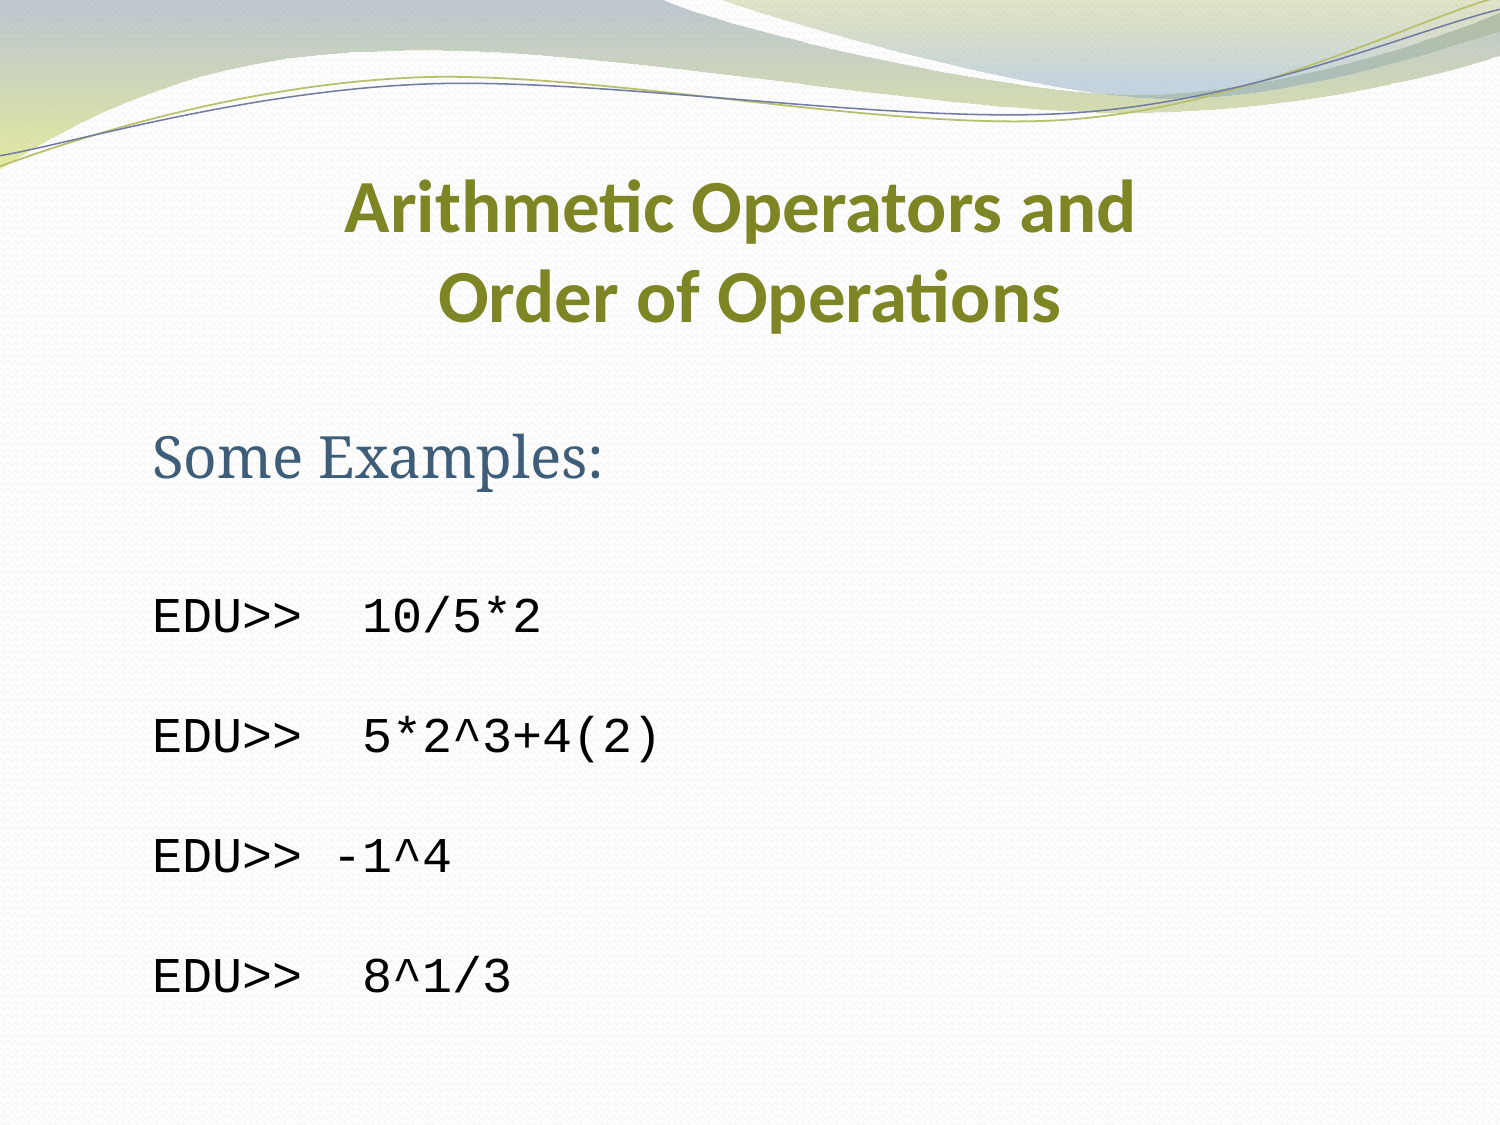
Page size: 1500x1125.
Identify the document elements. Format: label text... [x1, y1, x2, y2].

title Arithmetic Operators and Order of Operations [75, 149, 1425, 338]
text_box Some Examples: [137, 412, 938, 498]
text_box EDU>> 10/5*2 EDU>> 5*2^3+4(2) EDU>> -1^4 EDU>> 8^1/3 [137, 574, 888, 1010]
